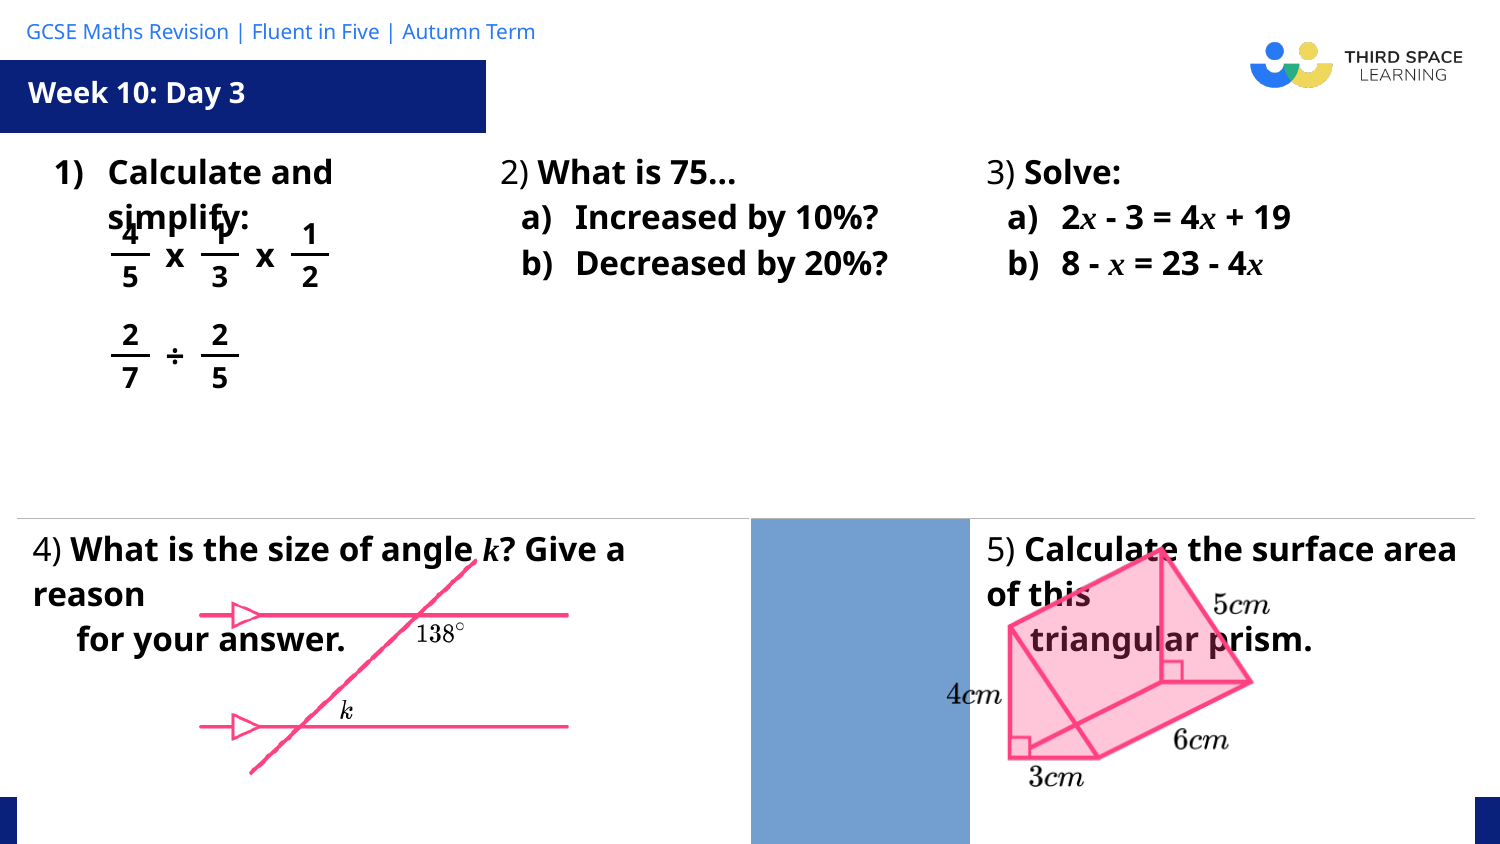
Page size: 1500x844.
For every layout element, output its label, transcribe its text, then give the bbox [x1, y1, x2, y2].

table_cell 4) What is the size of angle k? Give a reason for your answer. [19, 519, 749, 844]
text_box x [153, 219, 195, 290]
table_cell 5) Calculate the surface area of this triangular prism. [972, 519, 1474, 844]
picture [198, 512, 569, 821]
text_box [110, 316, 151, 396]
picture [1250, 33, 1465, 99]
text_box Week 10: Day 3 [13, 59, 383, 160]
picture [946, 545, 1271, 788]
table_header Calculate and simplify: [19, 142, 484, 518]
table_header 2) What is 75... Increased by 10%? Decreased by 20%? [486, 142, 970, 518]
text_box x [244, 219, 285, 290]
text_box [110, 215, 151, 295]
table_header 3) Solve: 2x - 3 = 4x + 19 8 - x = 23 - 4x [972, 142, 1474, 518]
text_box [200, 215, 240, 295]
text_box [290, 215, 330, 295]
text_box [200, 316, 240, 396]
text_box ÷ [153, 320, 195, 391]
